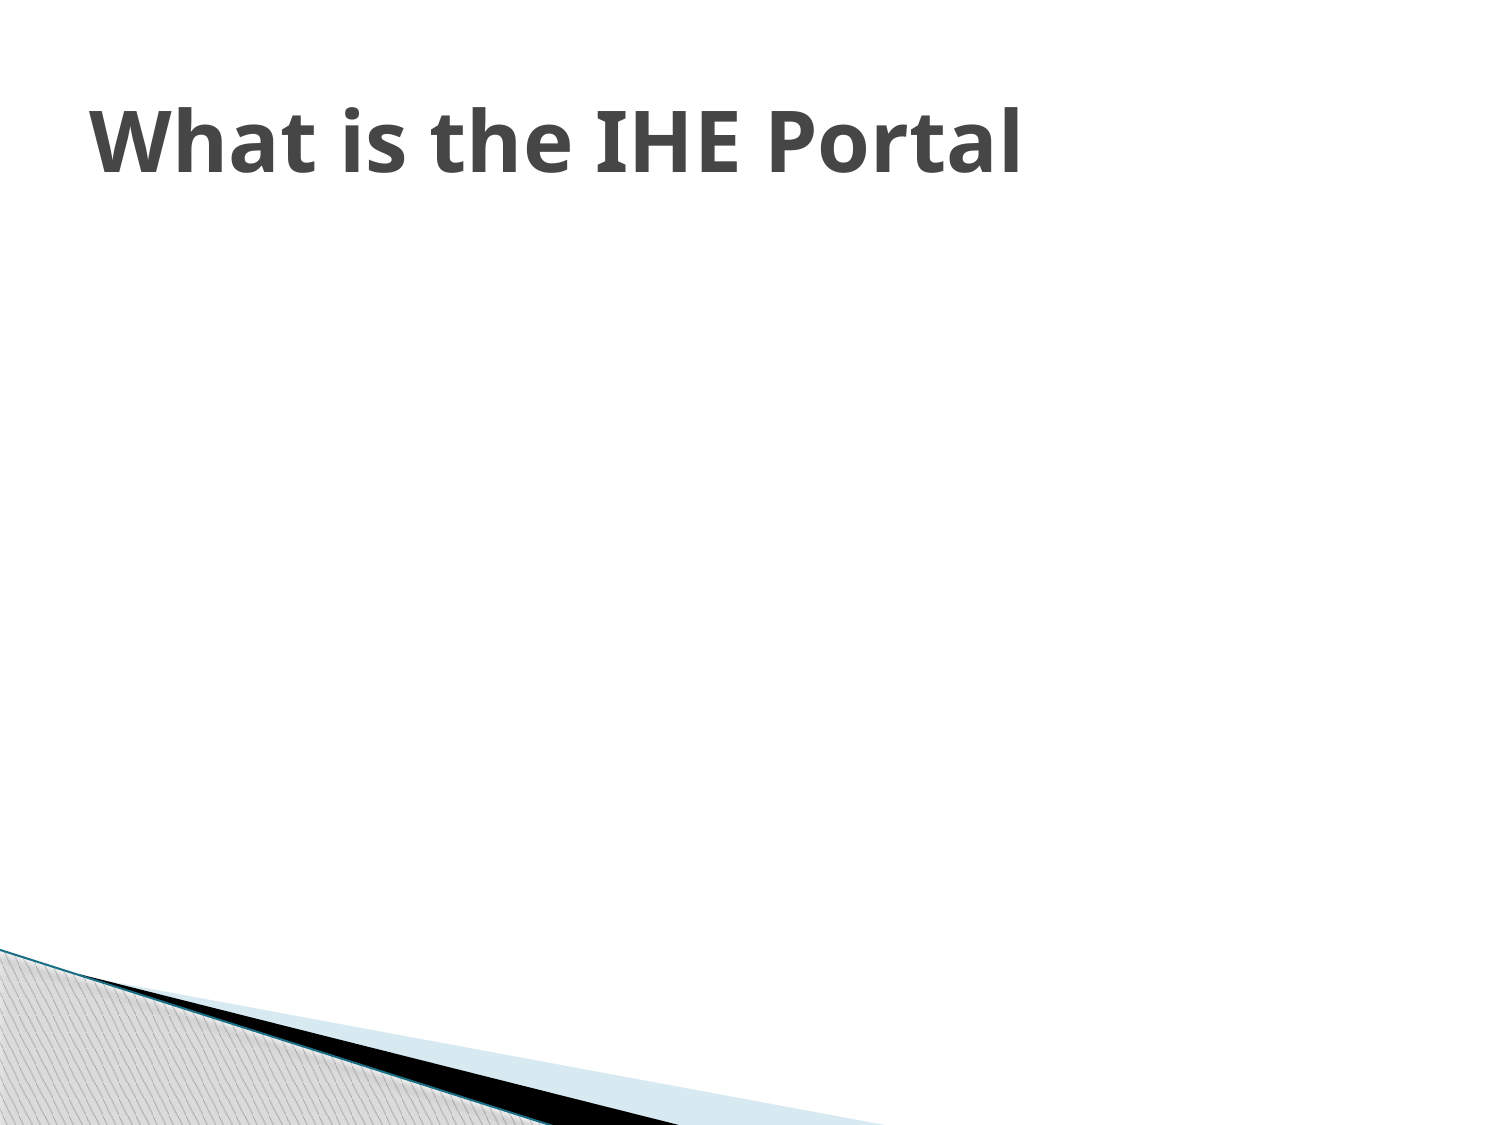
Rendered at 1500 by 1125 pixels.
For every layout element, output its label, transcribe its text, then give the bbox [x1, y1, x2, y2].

title What is the IHE Portal [75, 45, 1425, 233]
